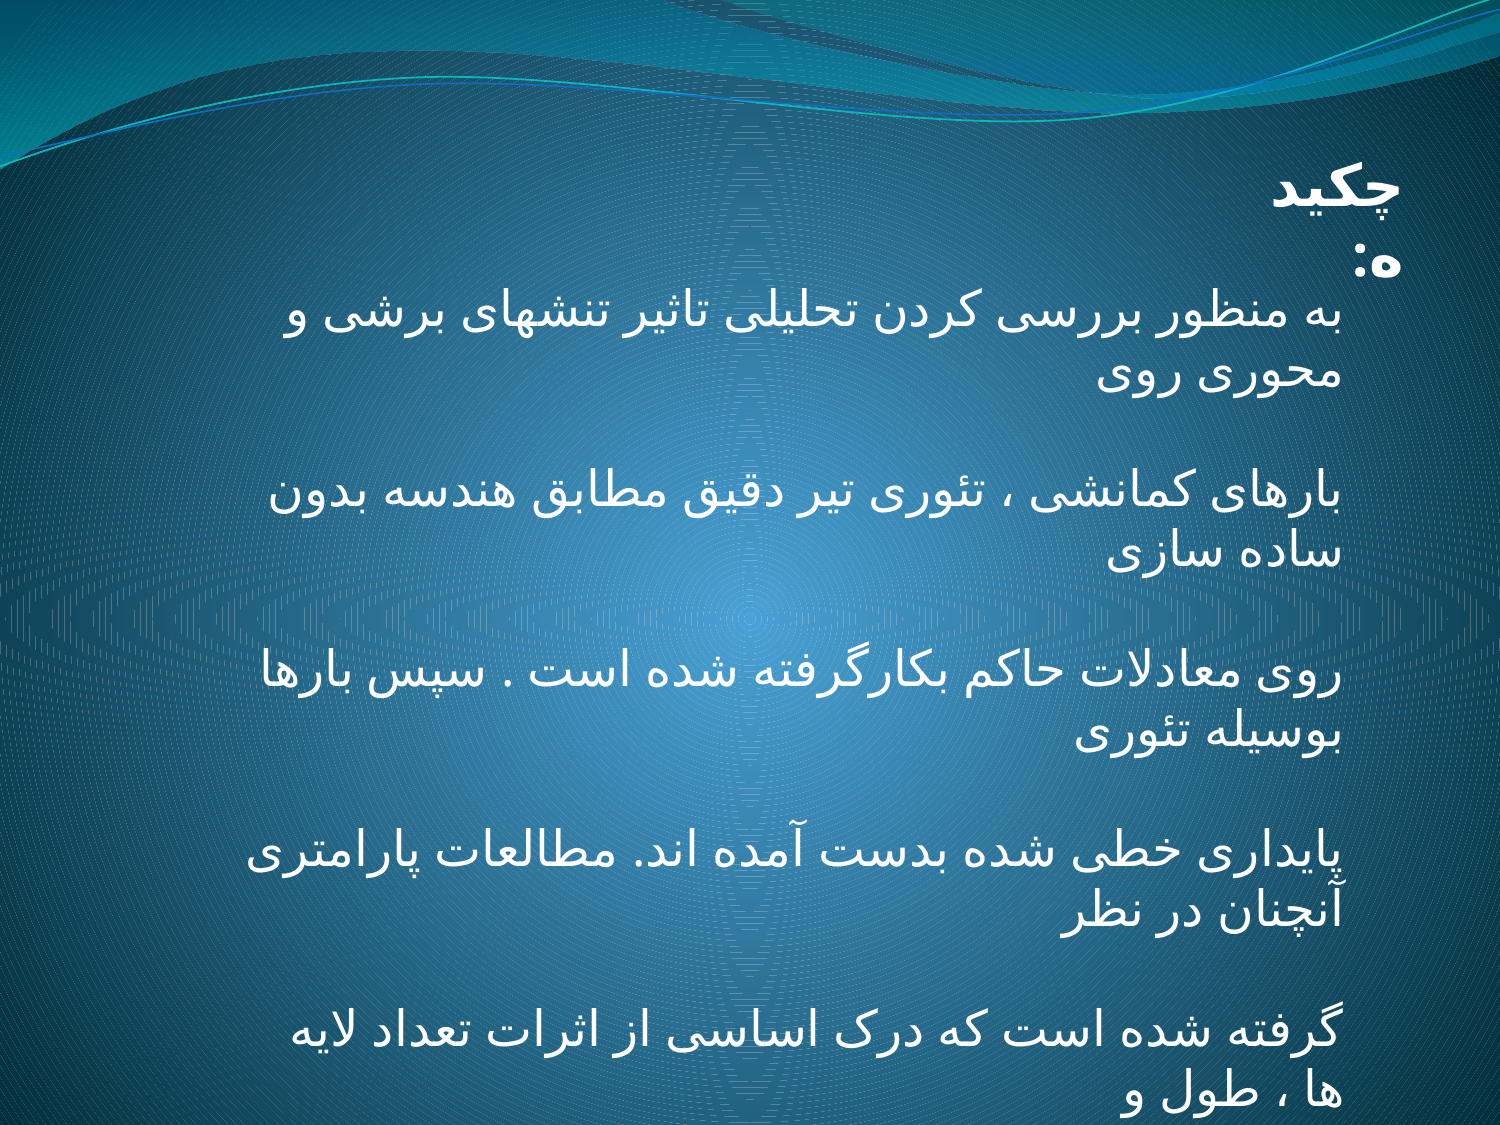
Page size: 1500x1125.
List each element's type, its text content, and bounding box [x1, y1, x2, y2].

text_box چکیده: [1230, 140, 1419, 296]
text_box به منظور بررسی کردن تحلیلی تاثیر تنشهای برشی و محوری روی بارهای کمانشی ، تئوری تیر دقیق مطابق هندسه بدون ساده سازی روی معادلات حاکم بکارگرفته شده است . سپس بارها بوسیله تئوری پایداری خطی شده بدست آمده اند. مطالعات پارامتری آنچنان در نظر گرفته شده است که درک اساسی از اثرات تعداد لایه ها ، طول و موقعیت را روی بار کمانشی به ما میدهد . [222, 269, 1360, 1125]
